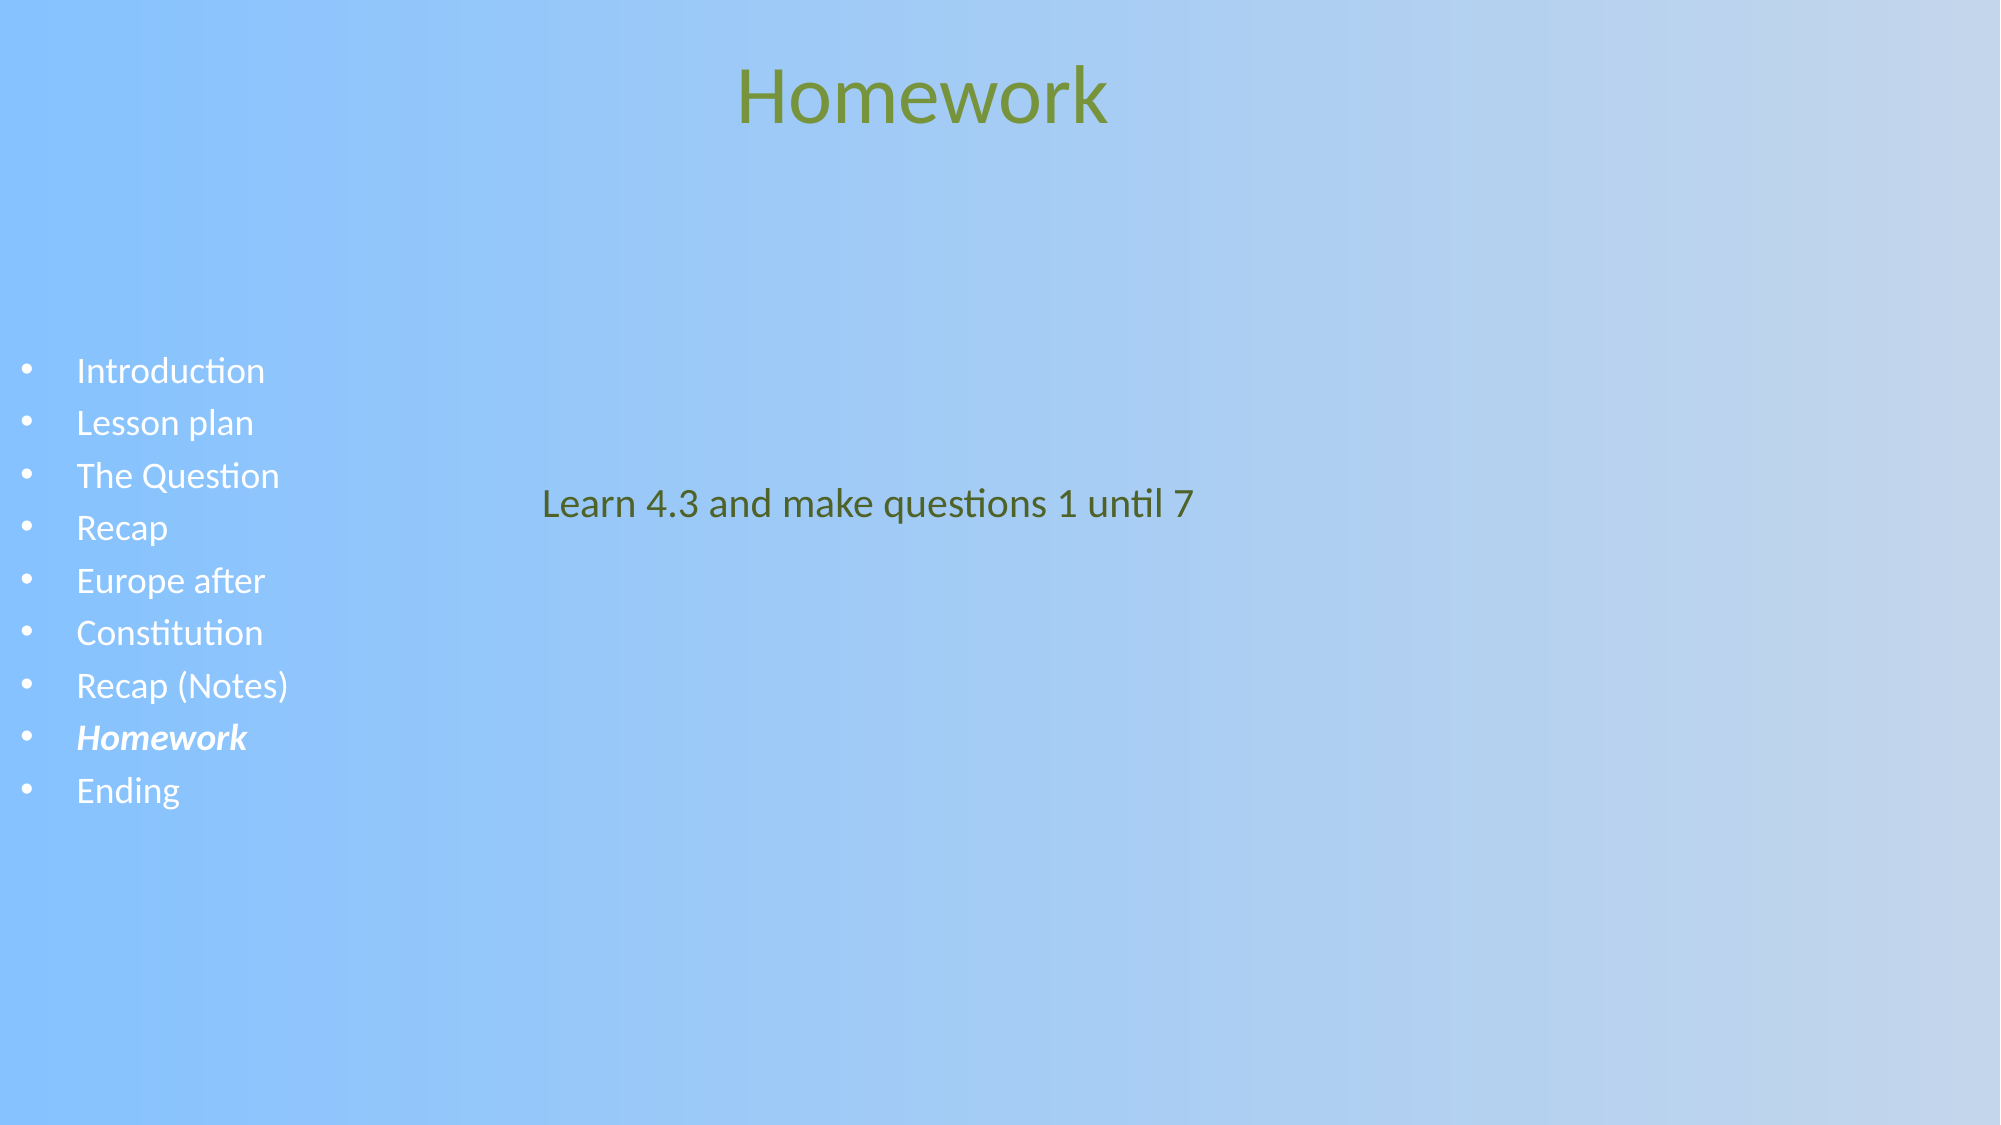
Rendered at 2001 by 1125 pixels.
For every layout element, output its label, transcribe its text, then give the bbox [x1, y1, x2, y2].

text_box Homework [444, 19, 1402, 162]
text_box Learn 4.3 and make questions 1 until 7 [527, 468, 2000, 533]
text_box Introduction Lesson plan The Question Recap Europe after Constitution Recap (Notes) Homework Ending [5, 338, 478, 1081]
